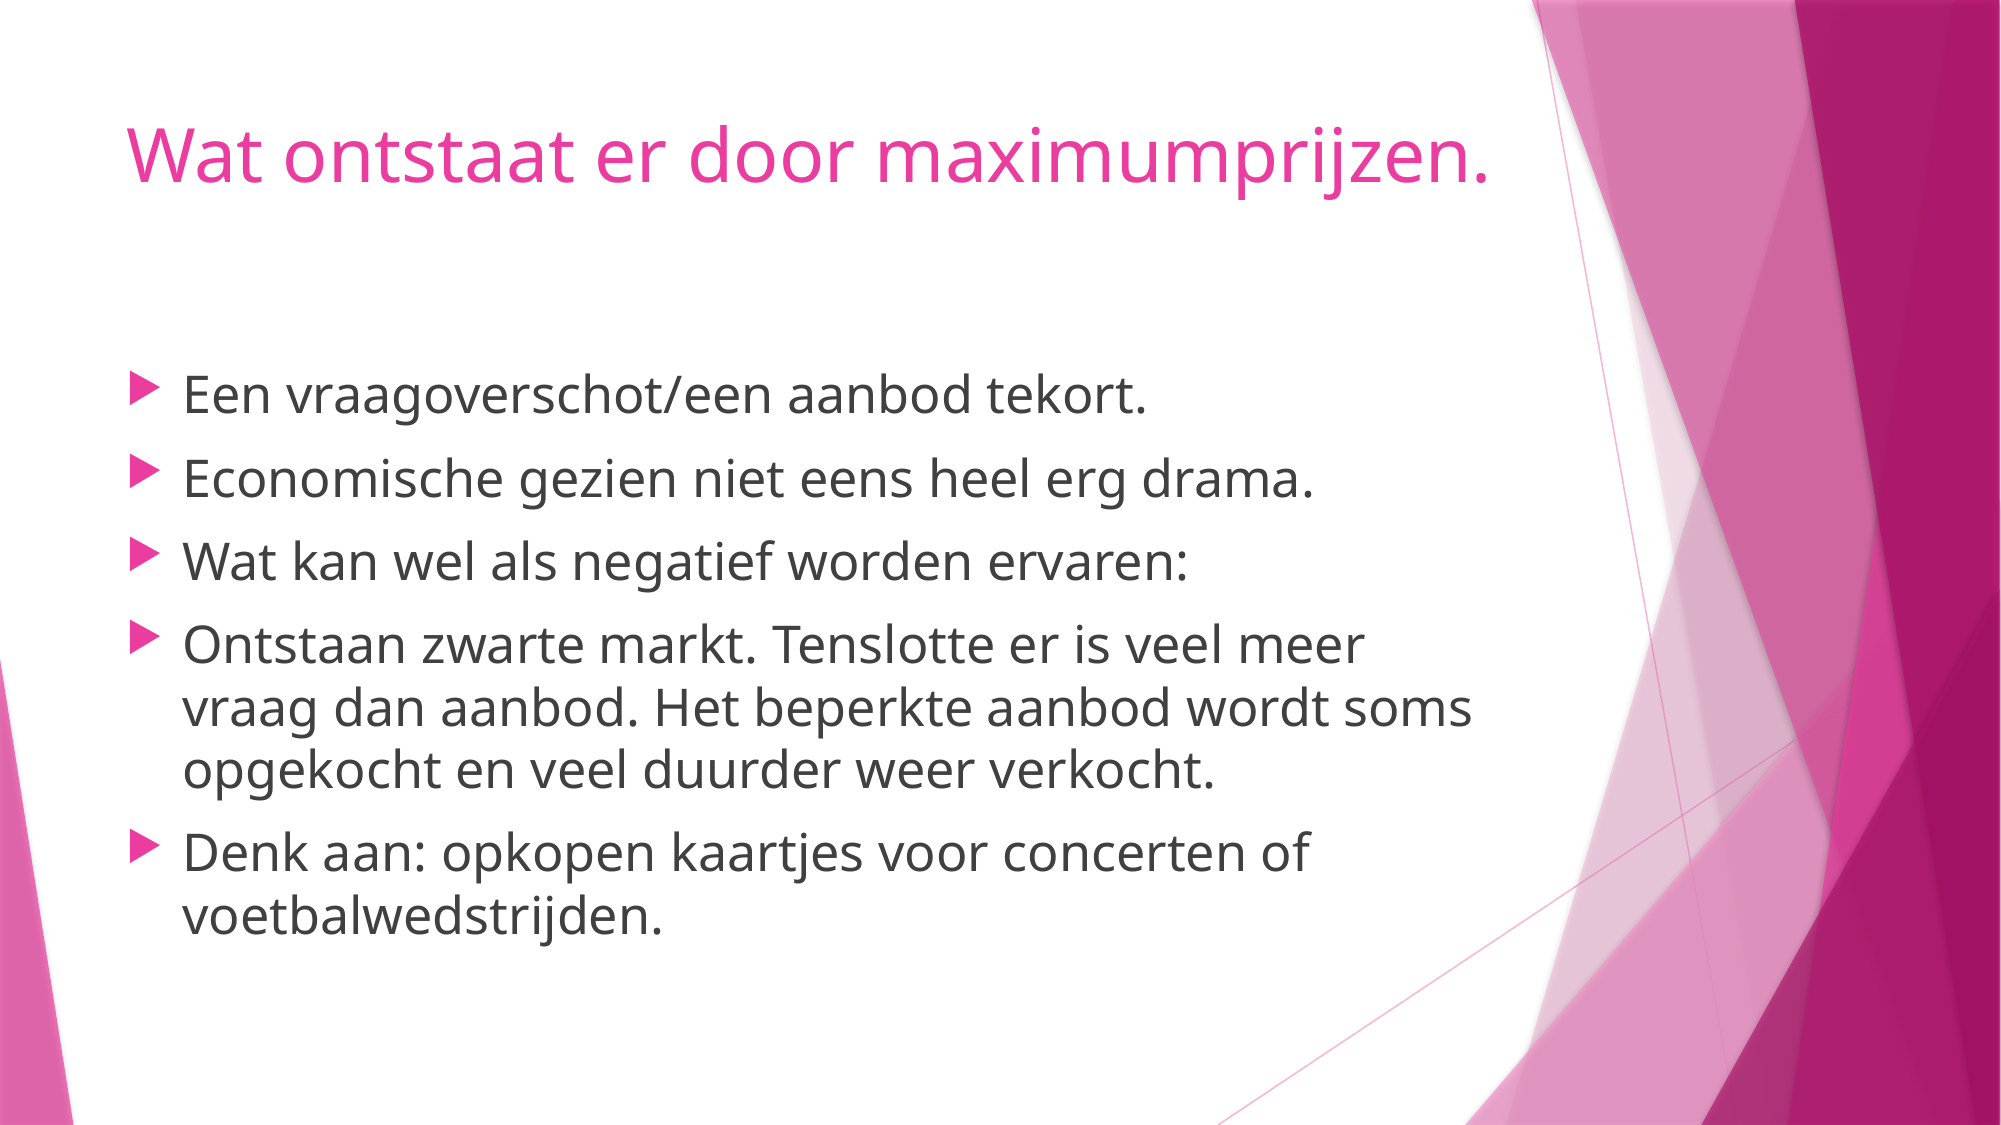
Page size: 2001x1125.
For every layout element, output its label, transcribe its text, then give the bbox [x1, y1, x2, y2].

list Een vraagoverschot/een aanbod tekort. Economische gezien niet eens heel erg drama. Wat kan wel als negatief worden ervaren: Ontstaan zwarte markt. Tenslotte er is veel meer vraag dan aanbod. Het beperkte aanbod wordt soms opgekocht en veel duurder weer verkocht. Denk aan: opkopen kaartjes voor concerten of voetbalwedstrijden. [111, 354, 1522, 992]
title Wat ontstaat er door maximumprijzen. [111, 99, 1522, 317]
